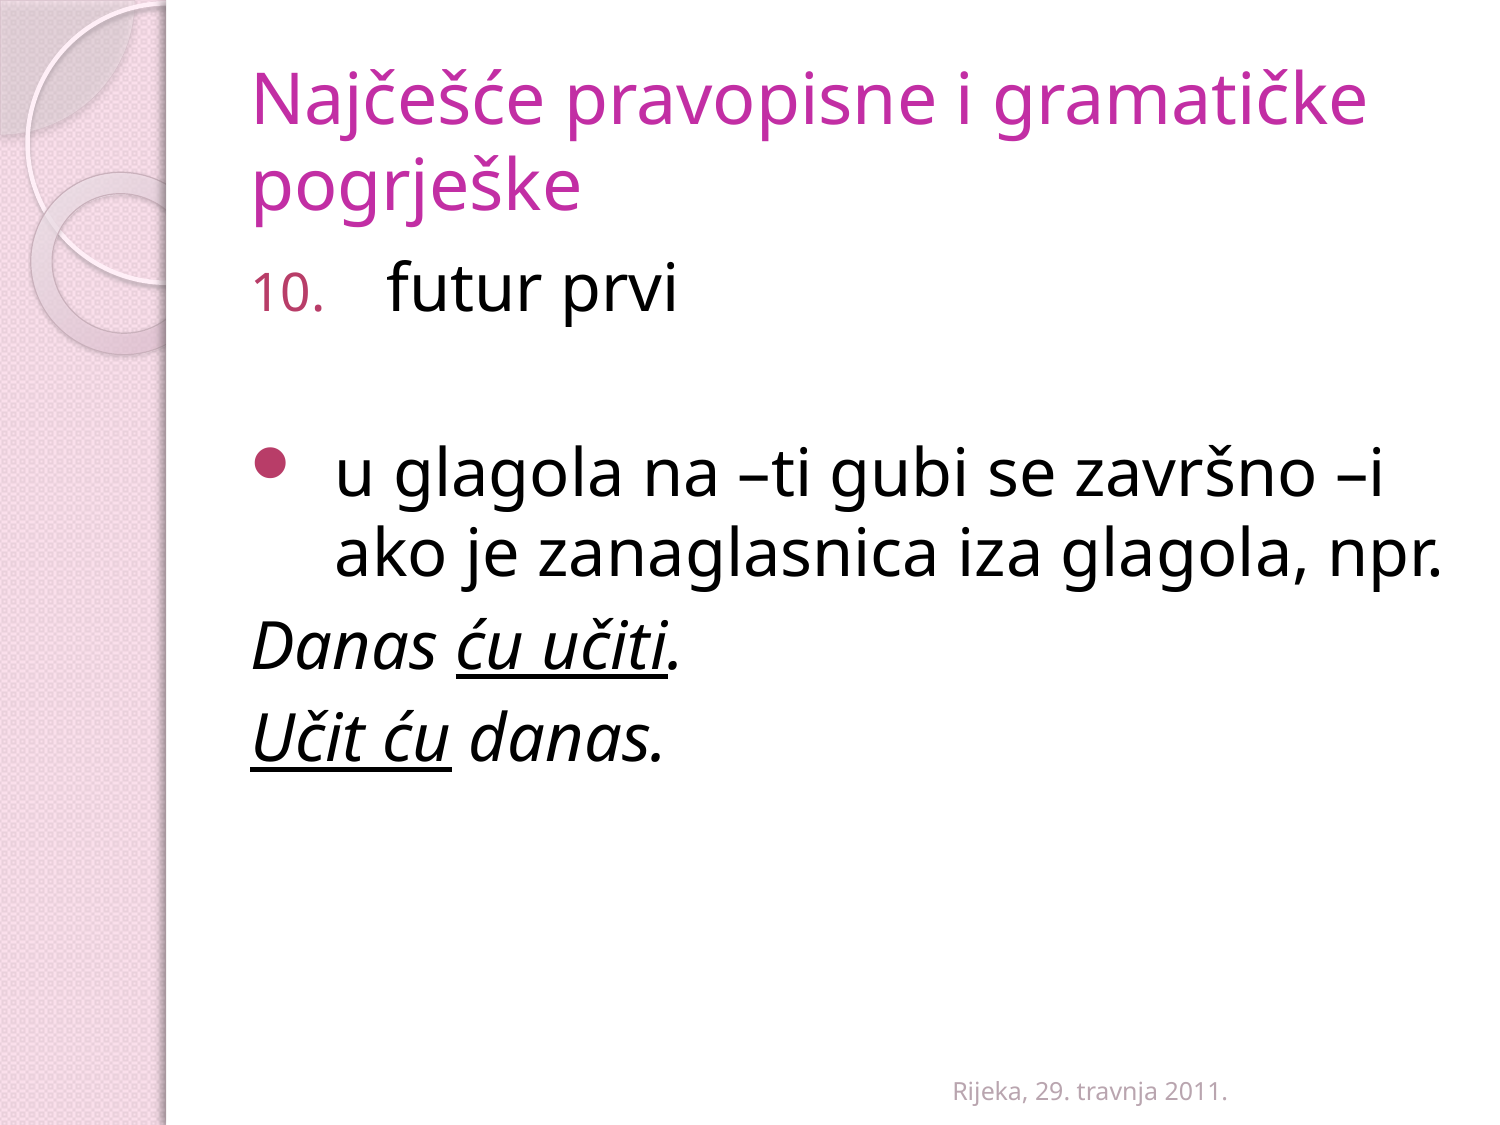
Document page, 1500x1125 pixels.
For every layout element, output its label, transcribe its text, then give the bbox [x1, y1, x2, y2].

list futur prvi u glagola na –ti gubi se završno –i ako je zanaglasnica iza glagola, npr. Danas ću učiti. Učit ću danas. [235, 237, 1466, 1026]
title Najčešće pravopisne i gramatičke pogrješke [235, 45, 1466, 233]
footer Rijeka, 29. travnja 2011. [937, 1034, 1413, 1113]
